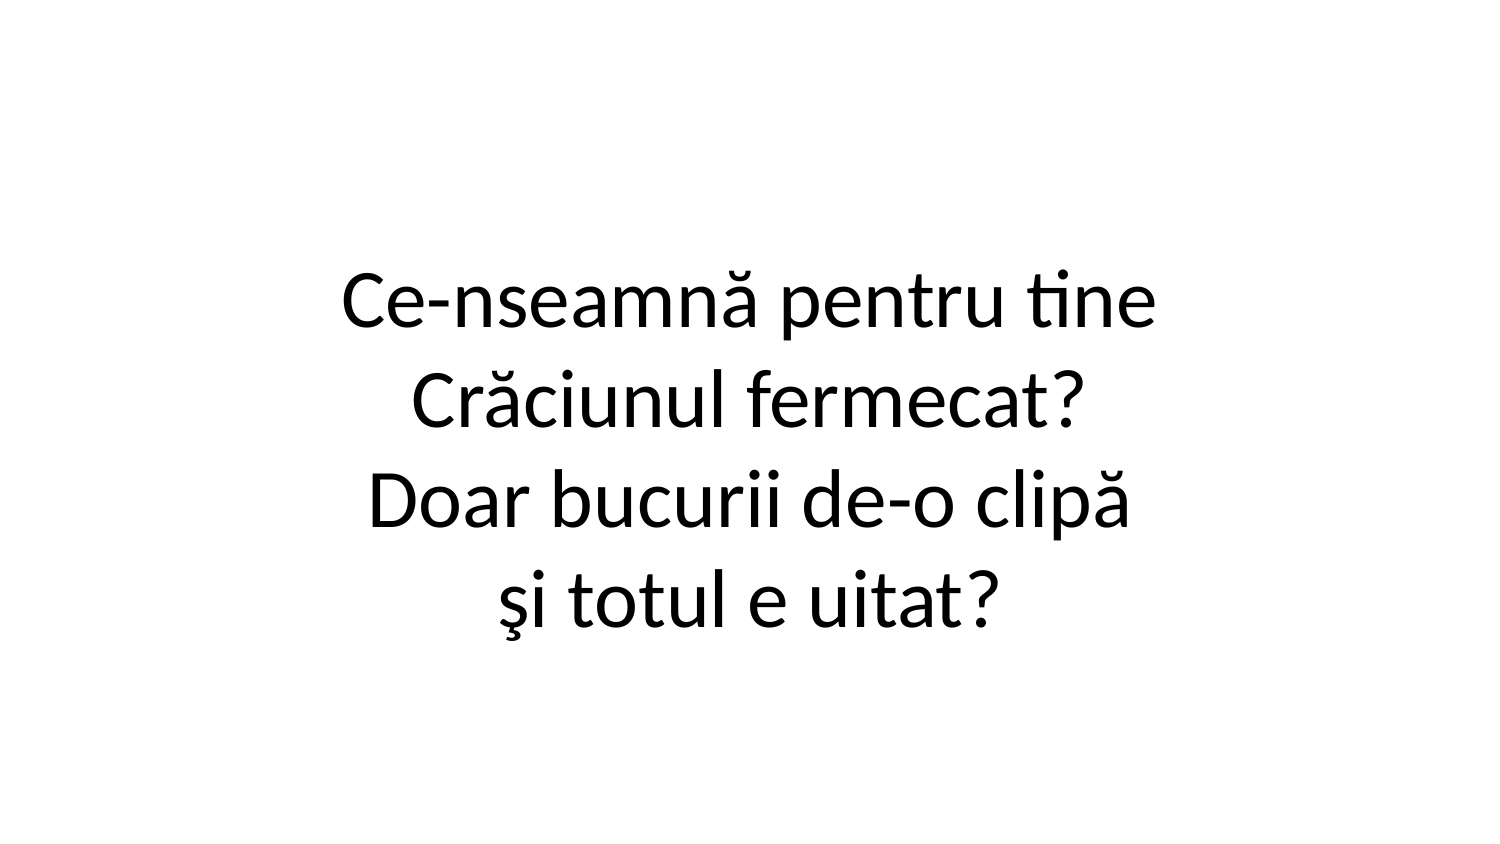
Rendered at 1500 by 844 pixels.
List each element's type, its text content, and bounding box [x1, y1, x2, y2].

text_box Ce-nseamnă pentru tine Crăciunul fermecat? Doar bucurii de-o clipă şi totul e uitat? [326, 192, 1174, 652]
